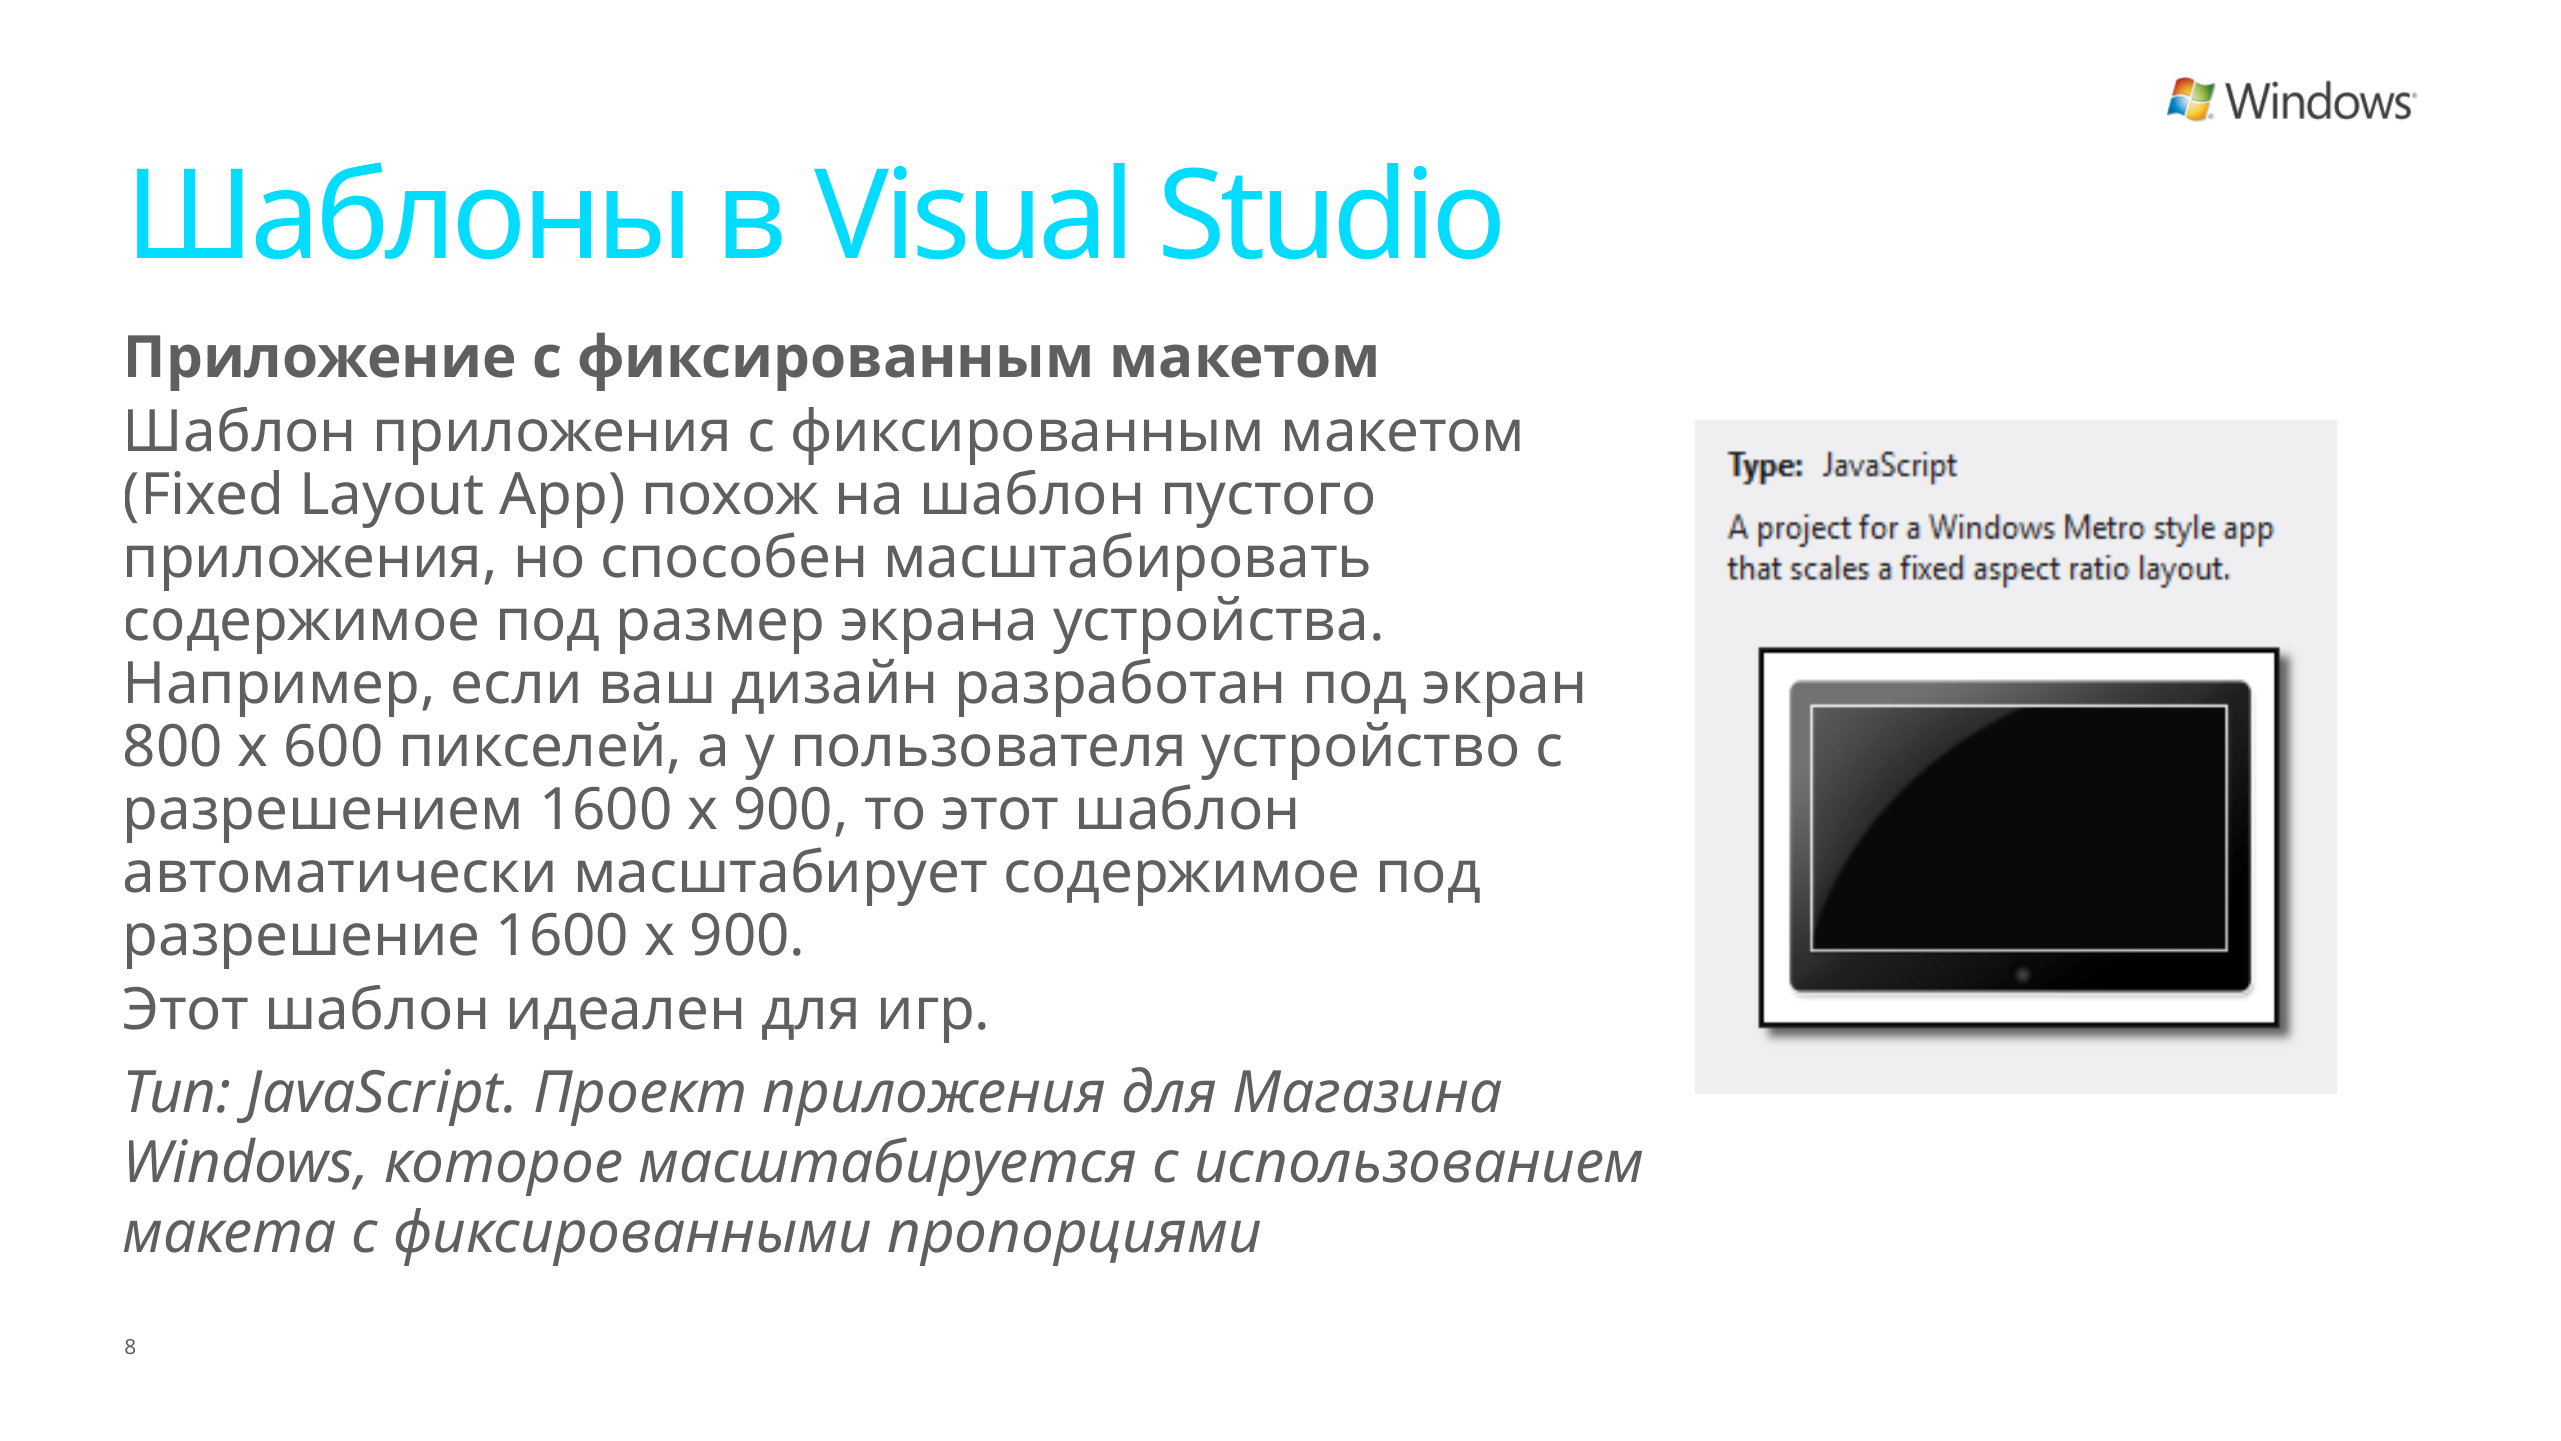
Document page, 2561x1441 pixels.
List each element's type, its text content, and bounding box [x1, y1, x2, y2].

picture [1695, 419, 2338, 1094]
list Приложение с фиксированным макетом Шаблон приложения с фиксированным макетом (Fixed Layout App) похож на шаблон пустого приложения, но способен масштабировать содержимое под размер экрана устройства. Например, если ваш дизайн разработан под экран 800 х 600 пикселей, а у пользователя устройство с разрешением 1600 х 900, то этот шаблон автоматически масштабирует содержимое под разрешение 1600 х 900. Этот шаблон идеален для игр. Тип: JavaScript. Проект приложения для Магазина Windows, которое масштабируется с использованием макета с фиксированными пропорциями [123, 326, 1696, 1338]
title Шаблоны в Visual Studio [125, 48, 2468, 286]
